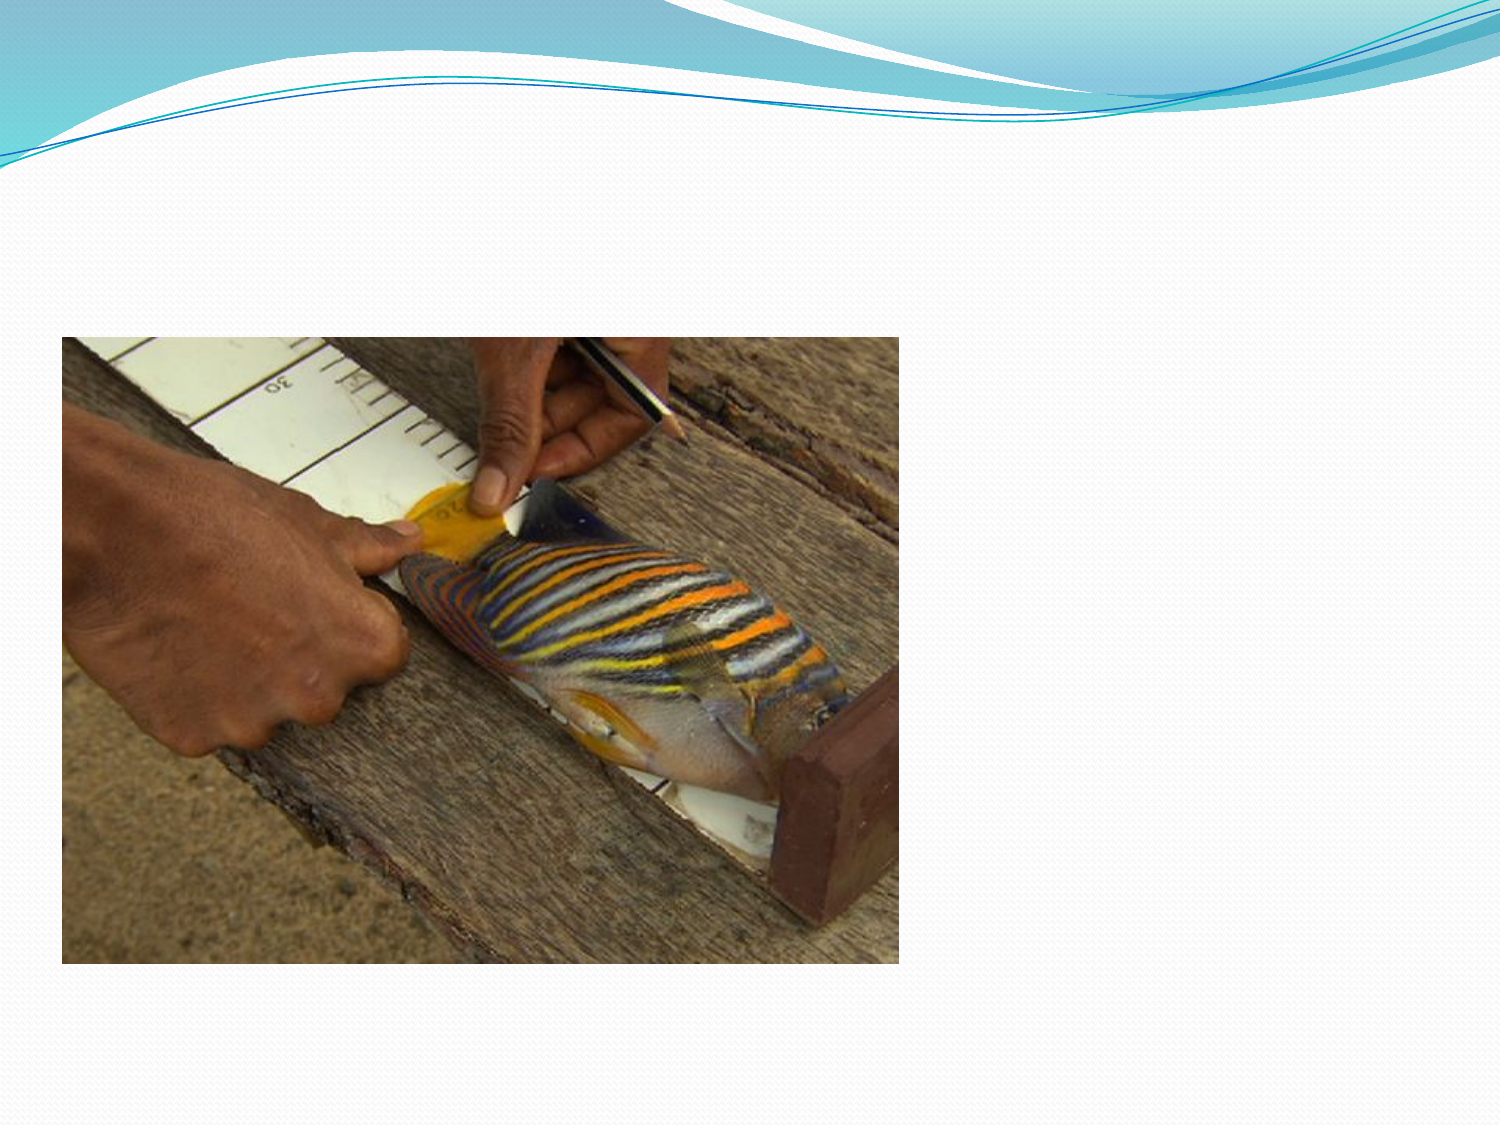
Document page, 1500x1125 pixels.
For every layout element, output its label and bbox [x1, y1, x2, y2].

picture [62, 337, 899, 965]
